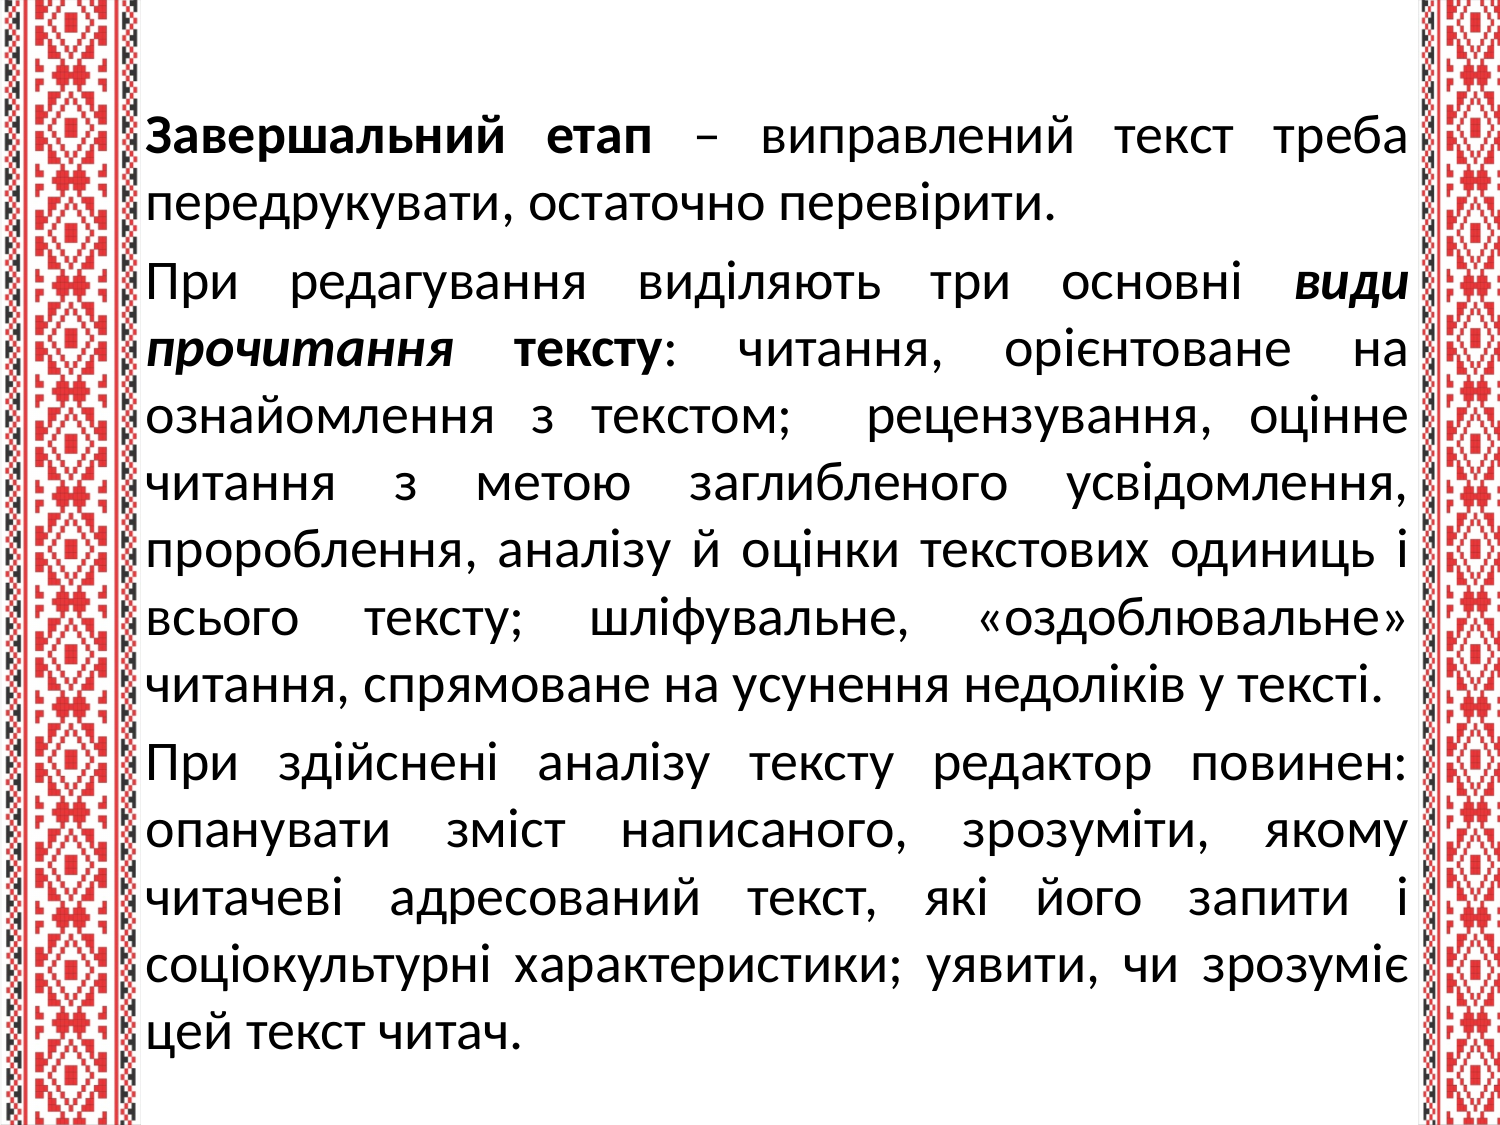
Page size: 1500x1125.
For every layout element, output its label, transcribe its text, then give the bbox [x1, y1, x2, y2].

picture [0, 1, 633, 1124]
picture [911, 1, 1500, 1124]
list Завершальний етап – виправлений текст треба передрукувати, остаточно перевірити. При редагування виділяють три основні види прочитання тексту: читання, орієнтоване на ознайомлення з текстом; рецензування, оцінне читання з метою заглибленого усвідомлення, пророблення, аналізу й оцінки текстових одиниць і всього тексту; шліфувальне, «оздоблювальне» читання, спрямоване на усунення недоліків у тексті. При здійснені аналізу тексту редактор повинен: опанувати зміст написаного, зрозуміти, якому читачеві адресований текст, які його запити і соціокультурні характеристики; уявити, чи зрозуміє цей текст читач. [141, 90, 1418, 1087]
